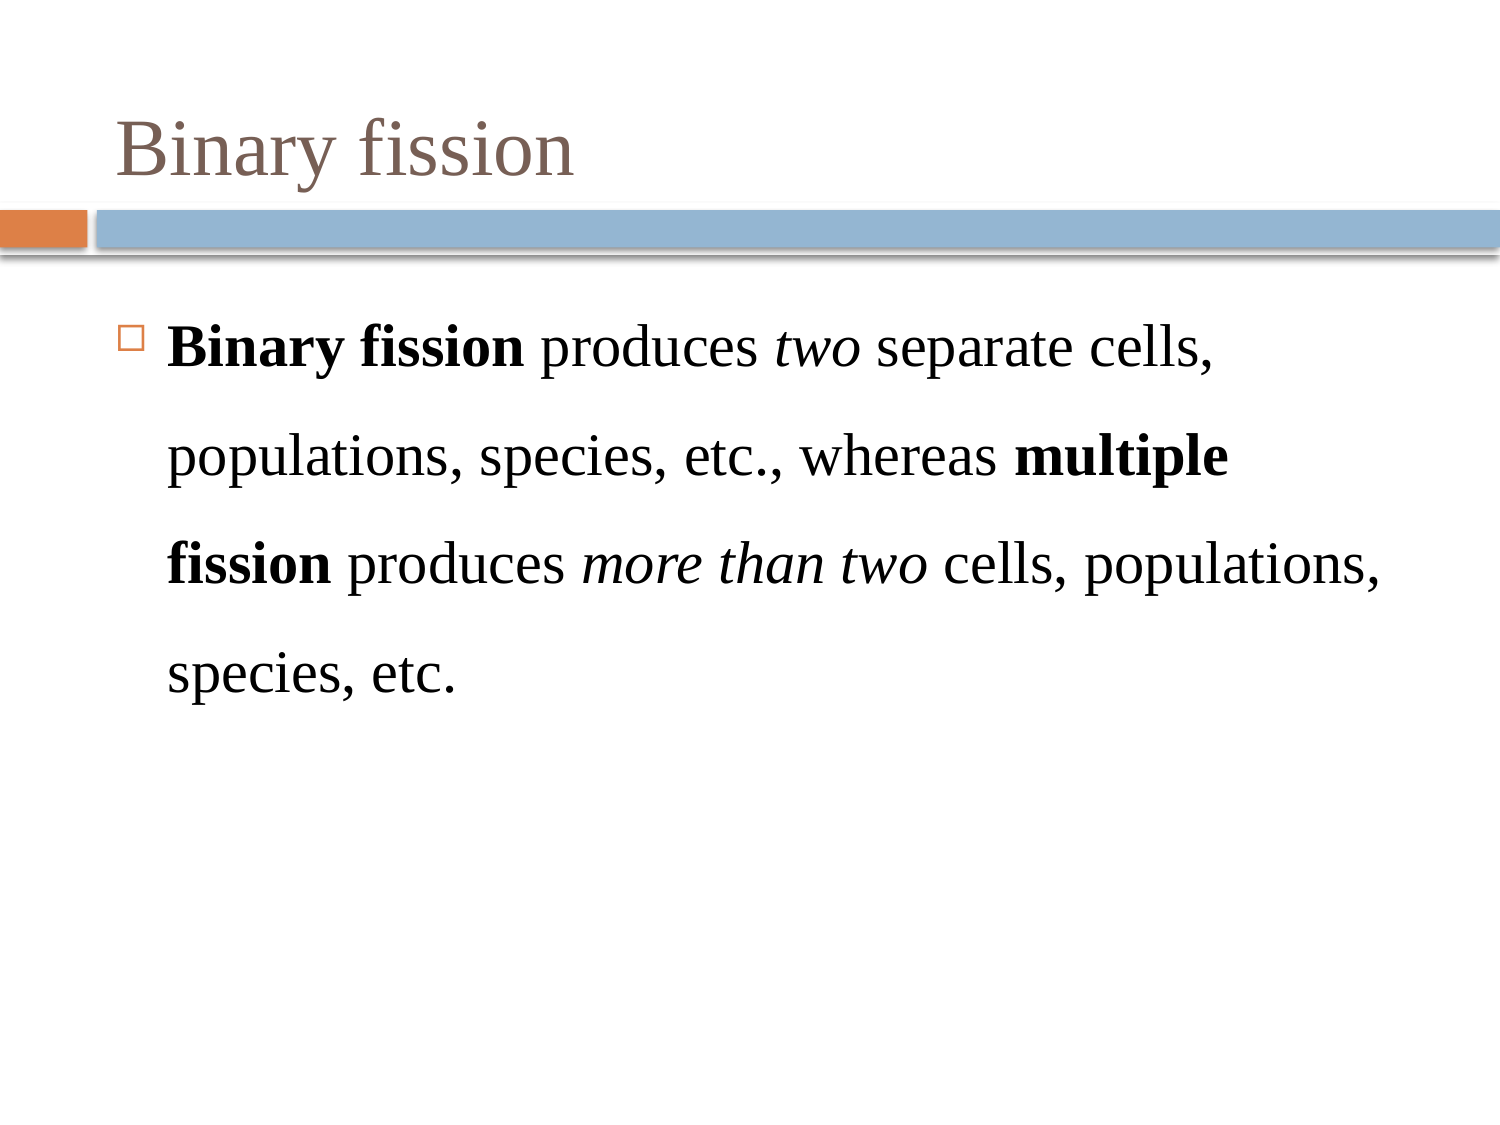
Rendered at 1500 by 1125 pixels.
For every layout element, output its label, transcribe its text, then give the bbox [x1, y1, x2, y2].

title Binary fission [100, 37, 1438, 200]
list Binary fission produces two separate cells, populations, species, etc., whereas multiple fission produces more than two cells, populations, species, etc. [100, 262, 1438, 1000]
